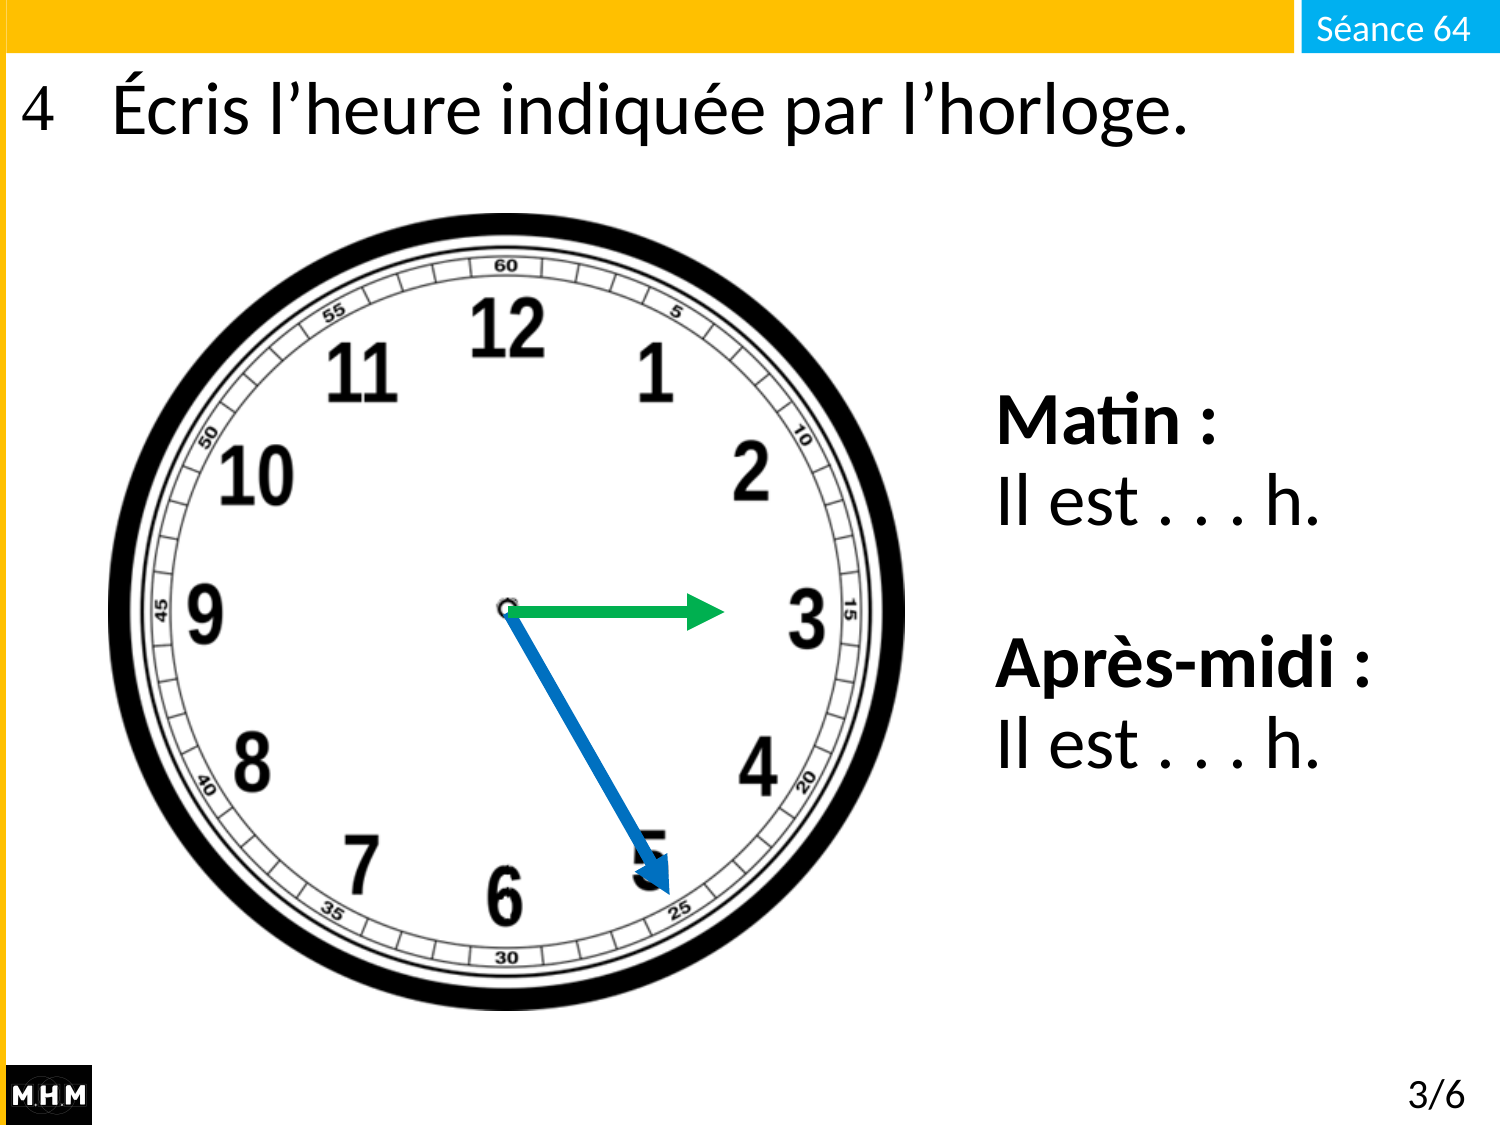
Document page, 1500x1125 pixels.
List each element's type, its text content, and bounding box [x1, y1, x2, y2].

picture [6, 1065, 92, 1125]
picture [108, 213, 905, 1011]
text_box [508, 613, 670, 895]
list 3/6 [1373, 1064, 1500, 1125]
text_box Matin : Il est . . . h. Après-midi : Il est . . . h. [980, 301, 1500, 863]
title Écris l’heure indiquée par l’horloge. [96, 60, 1391, 160]
